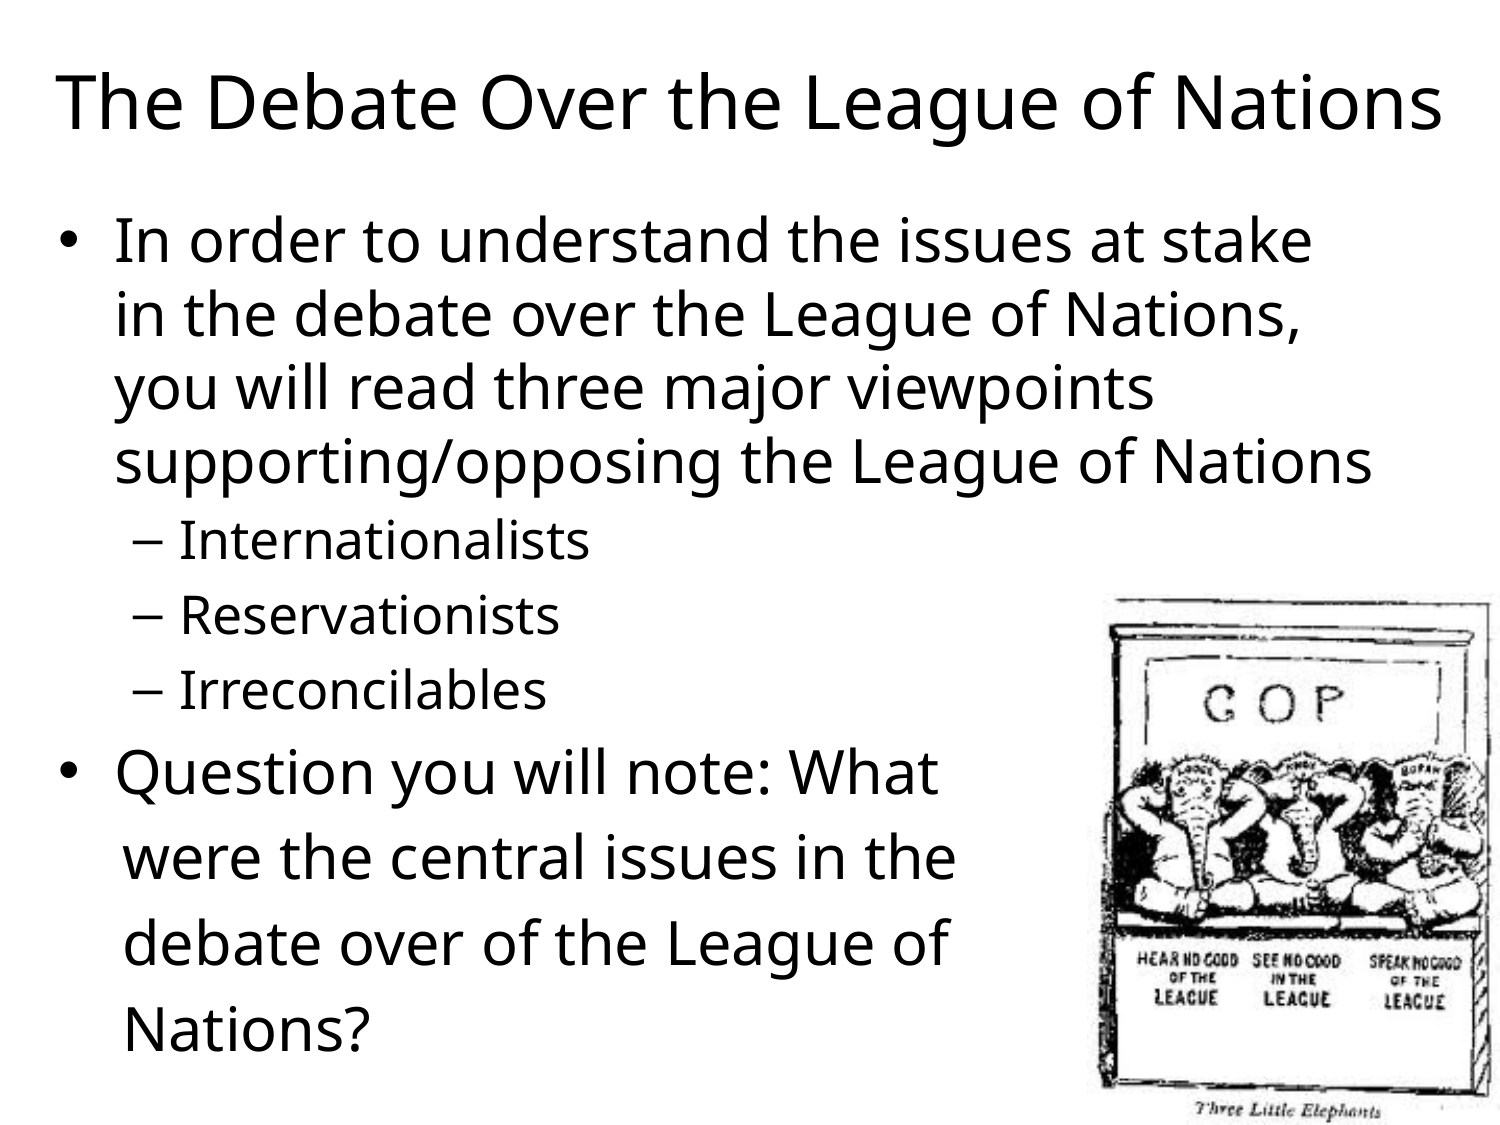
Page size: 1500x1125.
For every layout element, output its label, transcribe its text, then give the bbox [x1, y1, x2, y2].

picture [1087, 593, 1500, 1125]
list In order to understand the issues at stake in the debate over the League of Nations, you will read three major viewpoints supporting/opposing the League of Nations Internationalists Reservationists Irreconcilables Question you will note: What were the central issues in the debate over of the League of Nations? [43, 193, 1394, 1081]
title The Debate Over the League of Nations [0, 6, 1500, 194]
